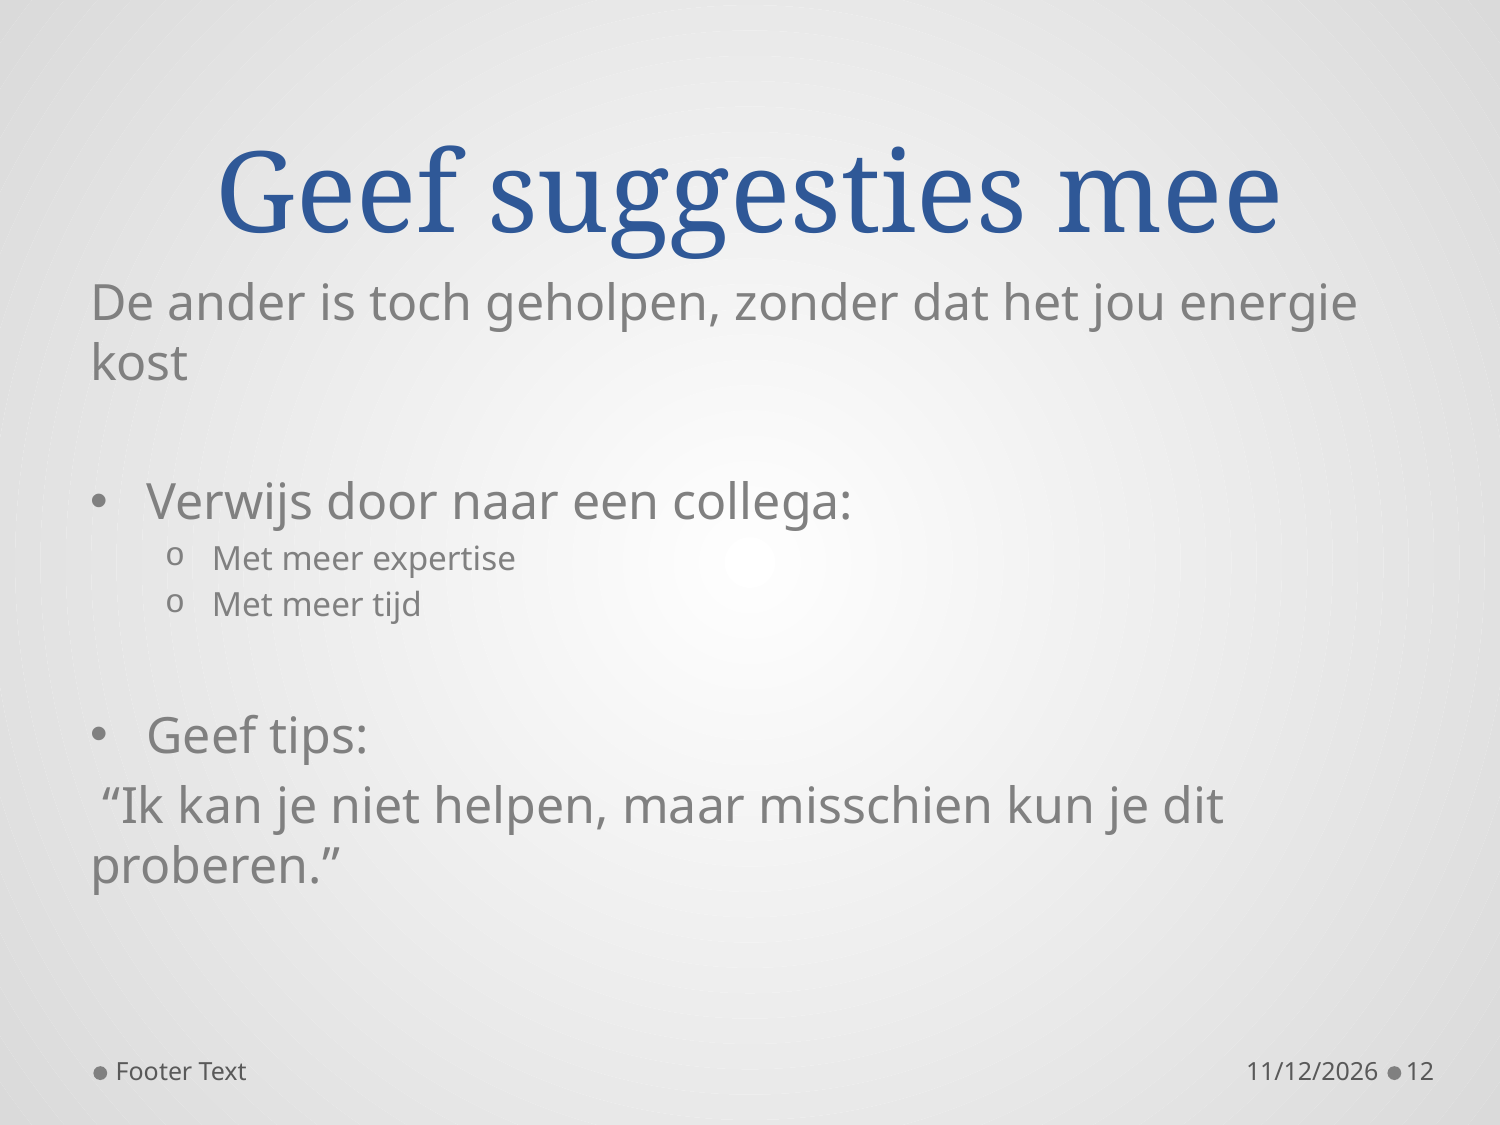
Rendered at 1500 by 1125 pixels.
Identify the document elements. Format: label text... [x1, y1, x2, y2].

title Geef suggesties mee [75, 0, 1425, 262]
footer Footer Text [108, 1042, 576, 1103]
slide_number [1043, 1042, 1386, 1103]
list De ander is toch geholpen, zonder dat het jou energie kost Verwijs door naar een collega: Met meer expertise Met meer tijd Geef tips: “Ik kan je niet helpen, maar misschien kun je dit proberen.” [75, 262, 1425, 1005]
slide_number 12 [1401, 1042, 1494, 1103]
